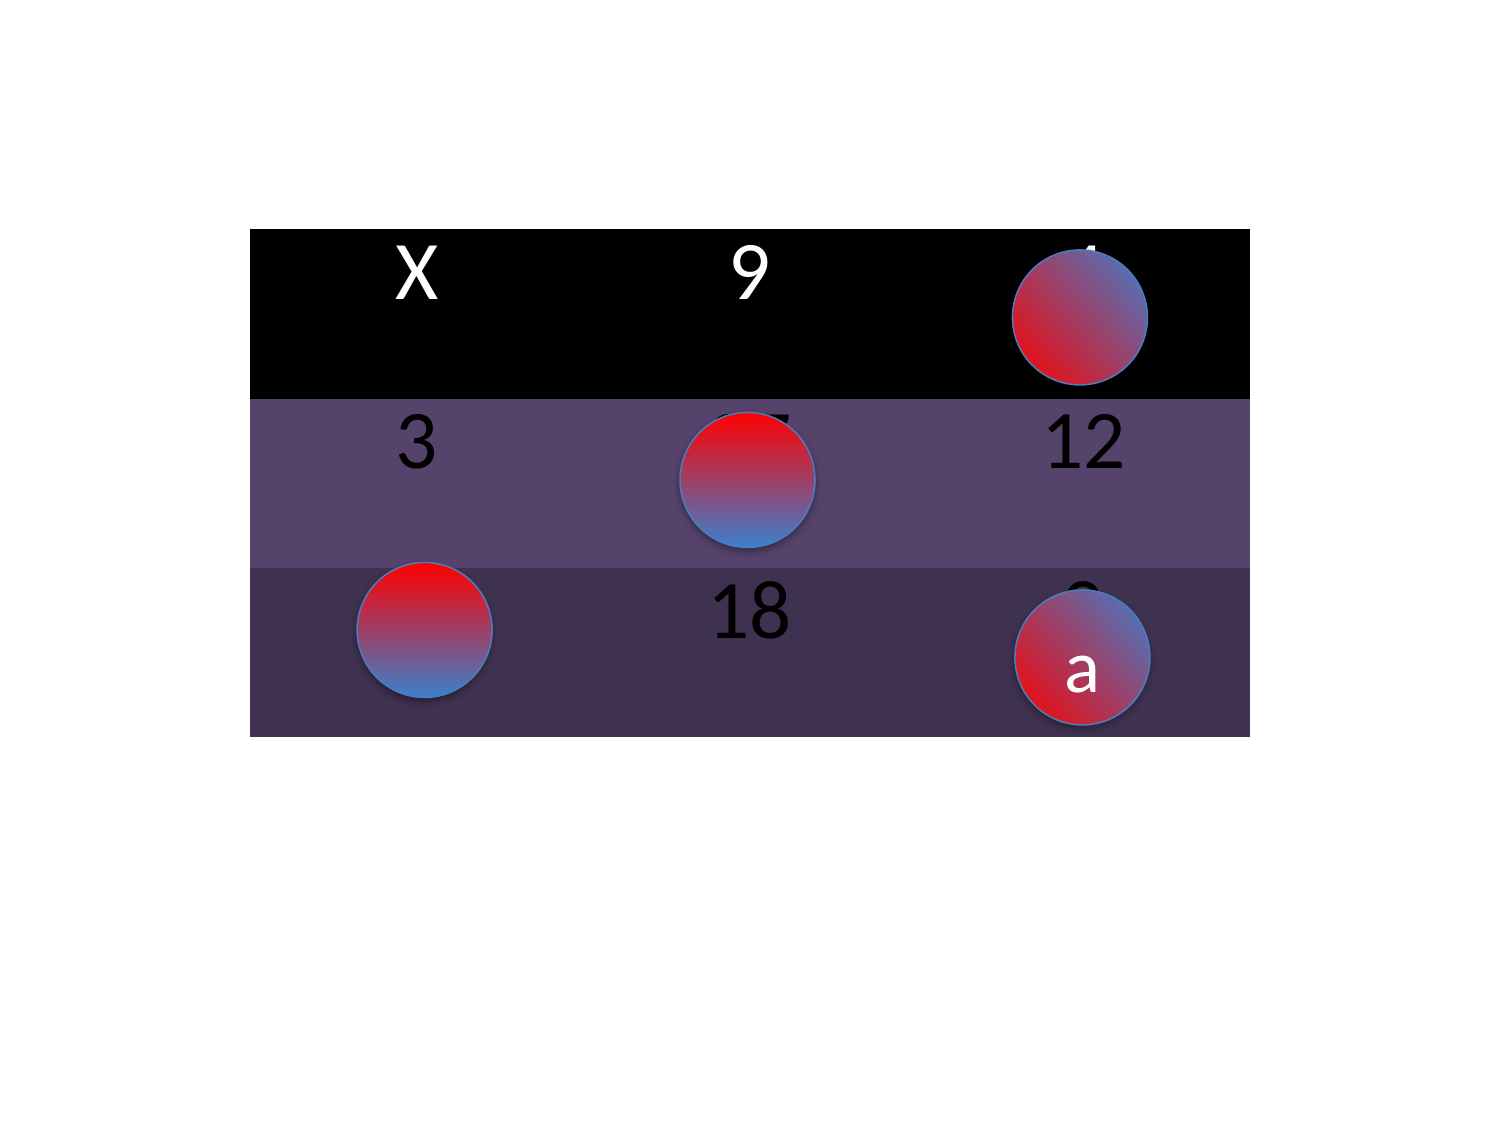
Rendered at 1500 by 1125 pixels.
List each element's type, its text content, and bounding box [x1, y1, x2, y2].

table_cell 27 [583, 399, 917, 568]
table_header 9 [583, 229, 917, 399]
text_box [679, 411, 816, 549]
table_cell 3 [250, 399, 583, 568]
table_header 4 [917, 229, 1250, 399]
table_cell 8 [917, 568, 1250, 737]
text_box a [1014, 589, 1151, 726]
text_box [1011, 249, 1149, 386]
text_box [356, 561, 493, 699]
table_cell 2 [250, 568, 583, 737]
table_cell 18 [583, 568, 917, 737]
table_cell 12 [917, 399, 1250, 568]
table_header X [250, 229, 583, 399]
